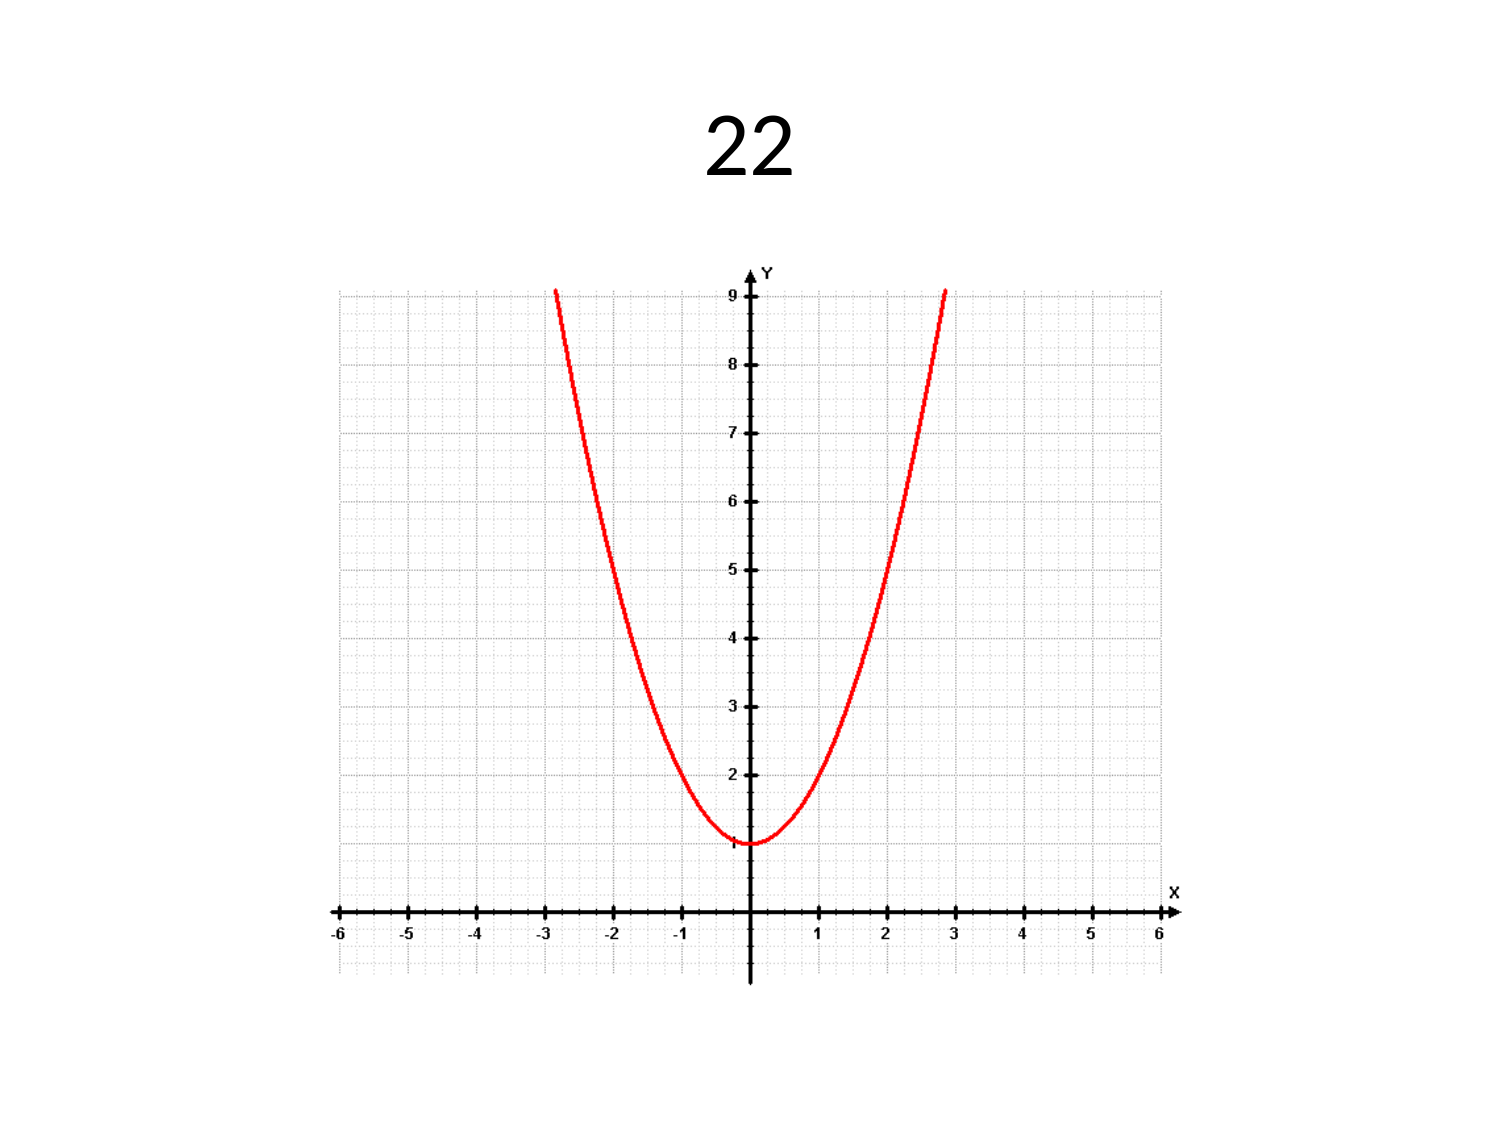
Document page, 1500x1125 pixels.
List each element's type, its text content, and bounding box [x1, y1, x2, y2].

title 22 [75, 45, 1425, 233]
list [309, 262, 1191, 1006]
